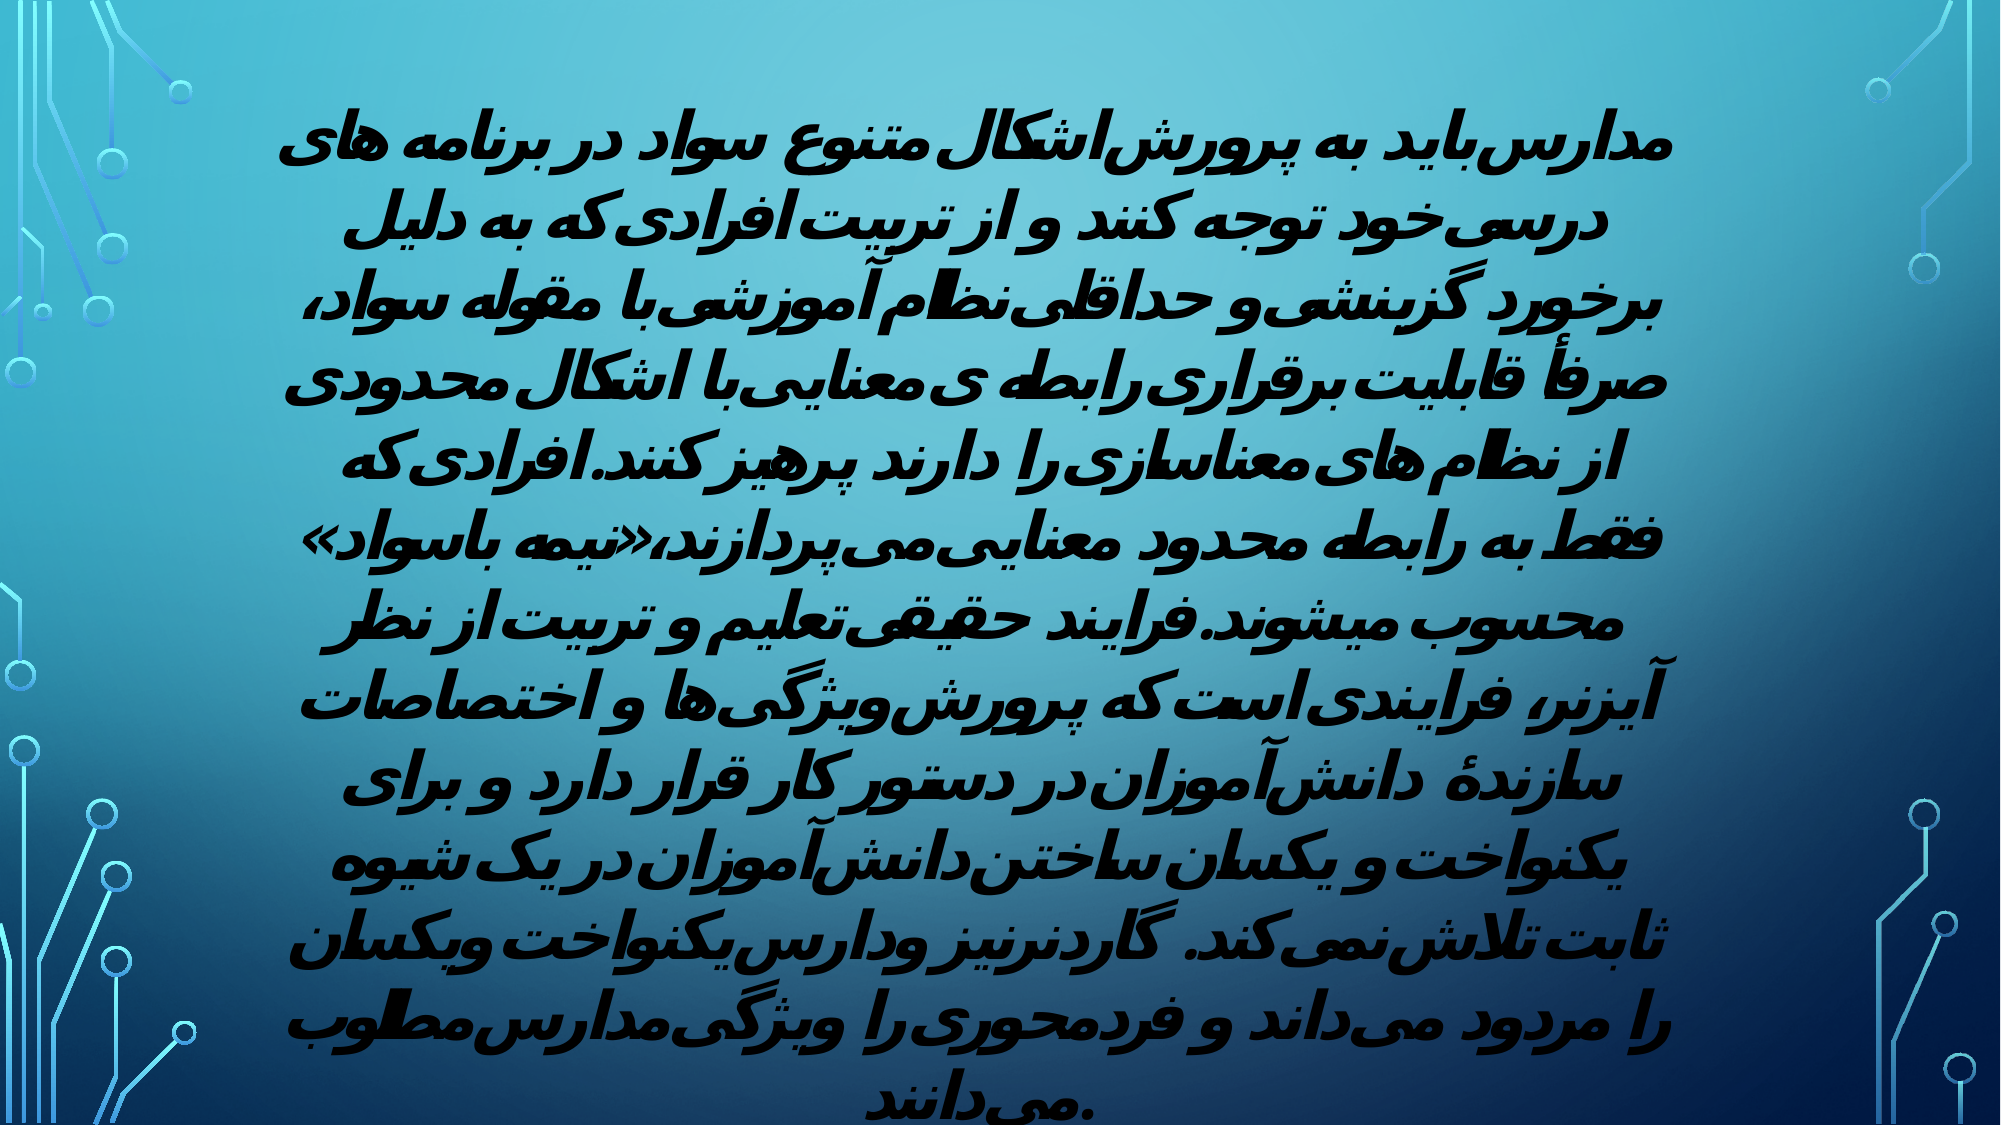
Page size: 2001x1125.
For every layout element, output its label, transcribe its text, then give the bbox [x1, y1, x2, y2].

text_box مدارس باید به پرورش اشکال متنوع سواد در برنامه های درسی خود توجه کنند و از تربیت افرادی که به دلیل برخورد گزینشی و حداقلی نظام آموزشی با مقوله سواد، صرفأ قابلیت برقراری رابطه ی معنایی با اشکال محدودی از نظام های معناسازی را دارند پرهیز کنند.افرادی که فقط به رابطه محدود معنایی می پردازند،«نیمه باسواد» محسوب میشوند.فرایند حقیقی تعلیم و تربیت از نظر آیزنر، فرایندی است که پرورش ویژگی ها و اختصاصات سازندۀ دانش آموزان در دستور کار قرار دارد و برای یکنواخت و یکسان ساختن دانش آموزان در یک شیوه ثابت تلاش نمی کند. گاردنرنیز ودارس یکنواخت ویکسان را مردود می داند و فردمحوری را ویژگی مدارس مطلوب می دانند. [271, 85, 1697, 1125]
